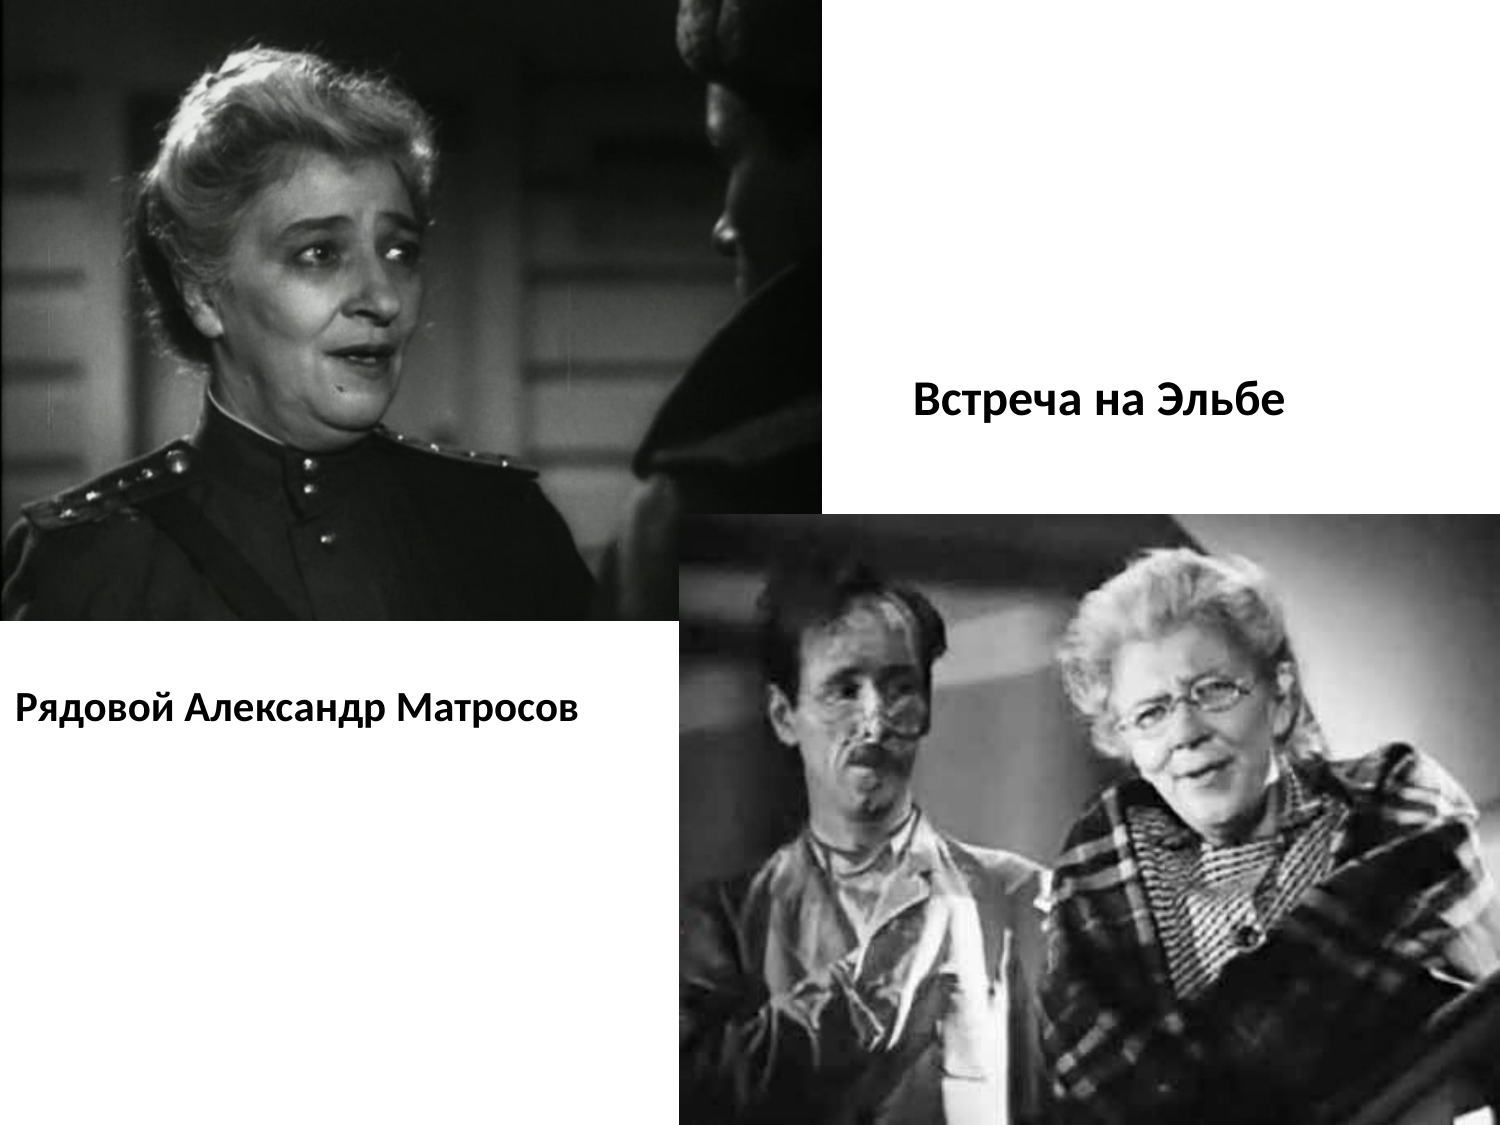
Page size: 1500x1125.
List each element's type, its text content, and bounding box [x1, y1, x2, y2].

list Встреча на Эльбе [826, 328, 1437, 433]
list Рядовой Александр Матросов [0, 632, 663, 738]
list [679, 514, 1500, 1125]
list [0, 0, 823, 622]
